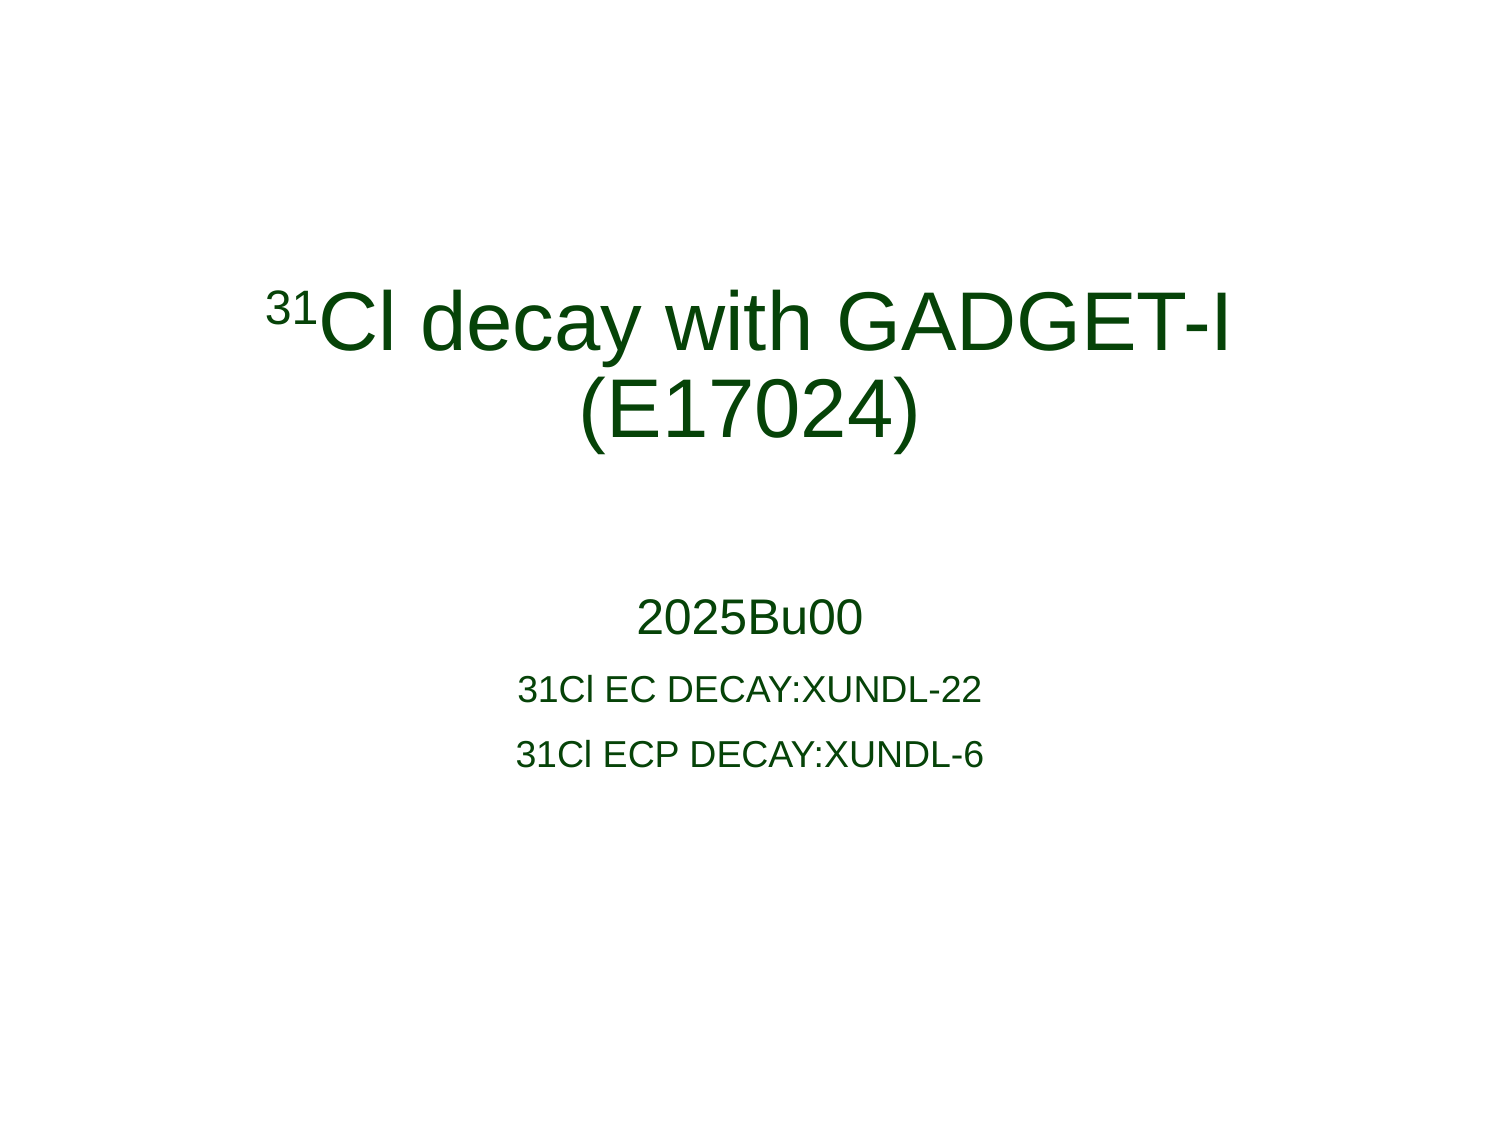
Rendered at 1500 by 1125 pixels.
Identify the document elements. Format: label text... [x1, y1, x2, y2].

title 31Cl decay with GADGET-I (E17024) [111, 273, 1388, 460]
subtitle 2025Bu00 31Cl EC DECAY:XUNDL-22 31Cl ECP DECAY:XUNDL-6 [187, 590, 1313, 863]
